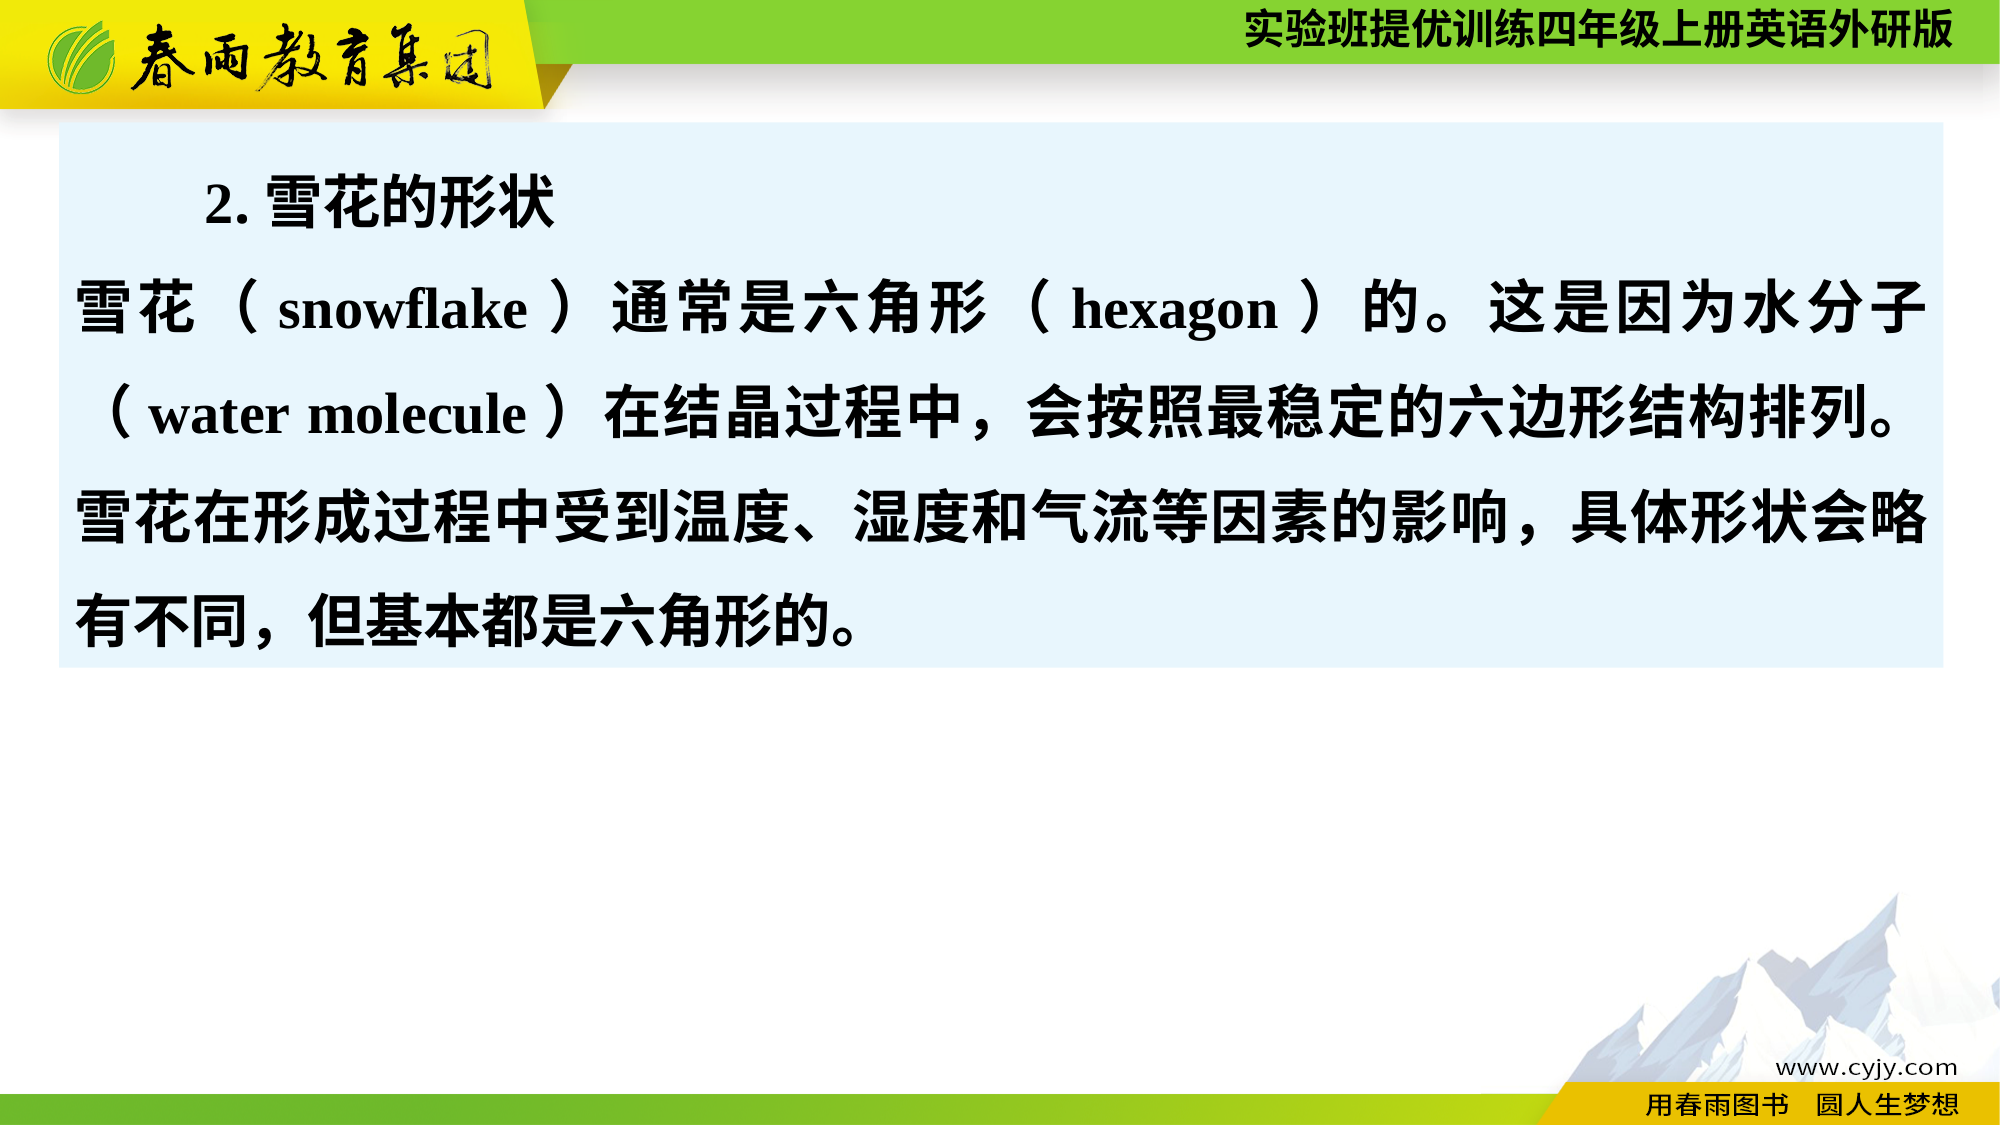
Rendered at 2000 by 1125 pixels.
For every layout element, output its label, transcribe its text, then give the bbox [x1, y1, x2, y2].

picture [0, 0, 2000, 1125]
list 2.雪花的形状 雪花（snowflake）通常是六角形（hexagon）的。这是因为水分子（water molecule）在结晶过程中，会按照最稳定的六边形结构排列。雪花在形成过程中受到温度、湿度和气流等因素的影响，具体形状会略有不同，但基本都是六角形的。 [59, 122, 1944, 668]
